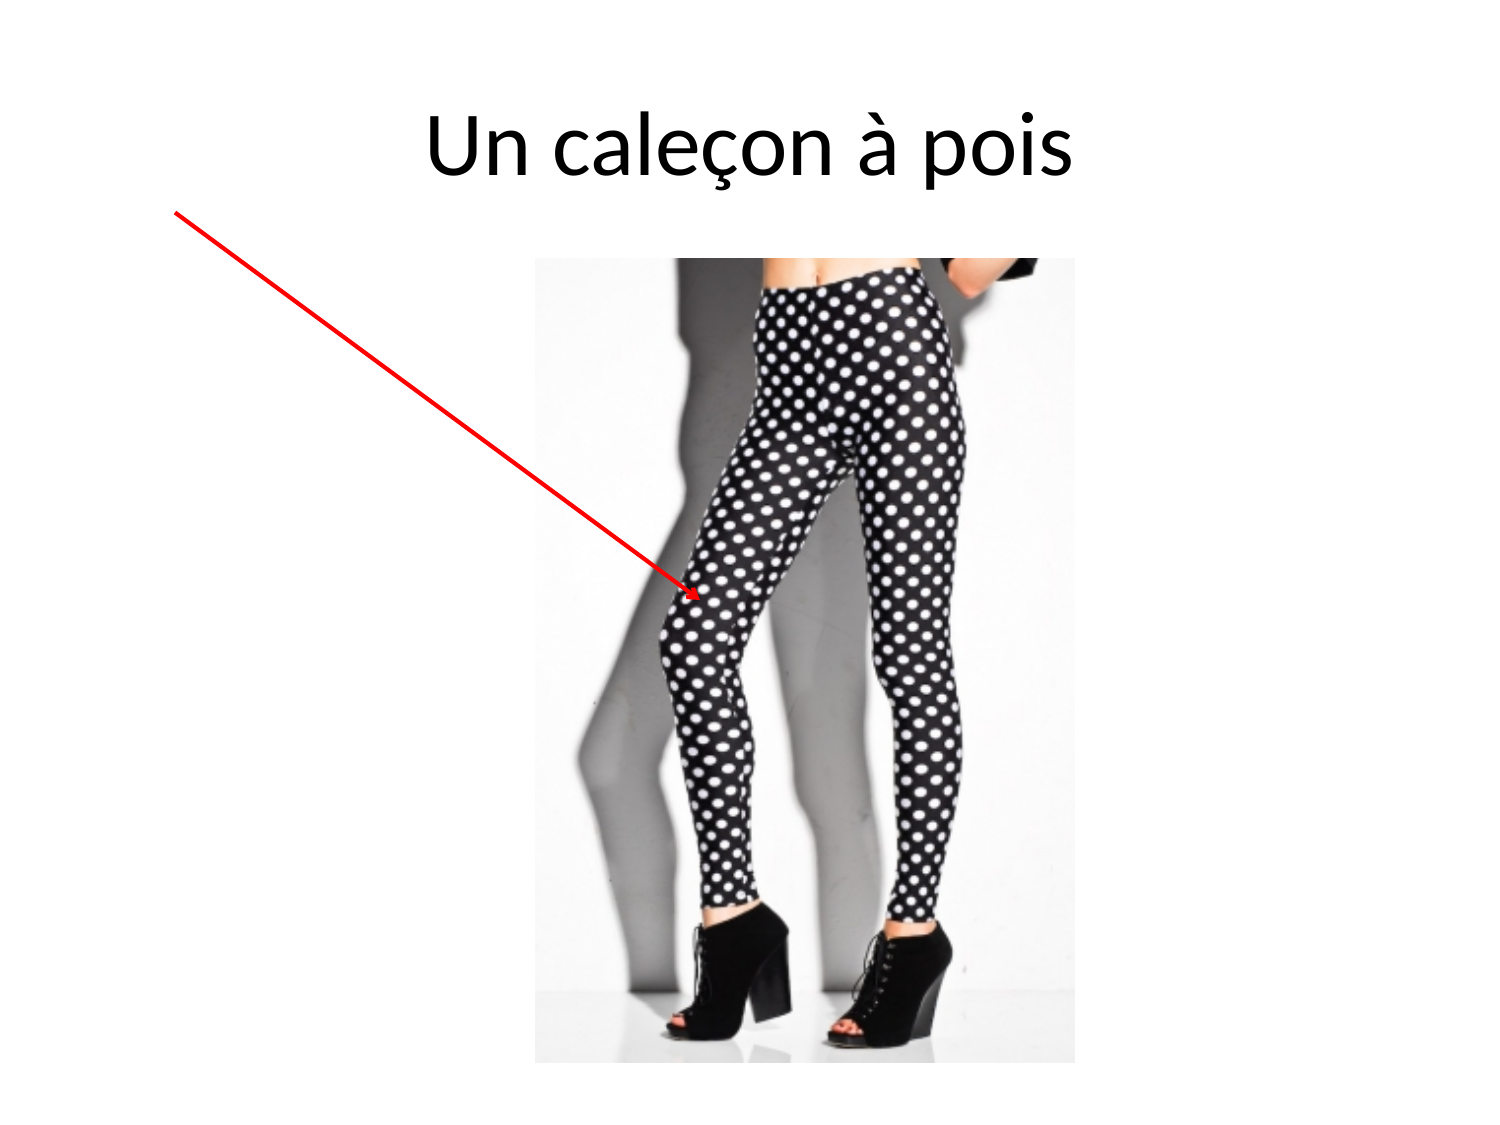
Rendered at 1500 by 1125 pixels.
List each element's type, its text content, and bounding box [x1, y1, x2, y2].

title Un caleçon à pois [75, 45, 1425, 233]
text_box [174, 212, 701, 601]
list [535, 257, 1076, 1064]
